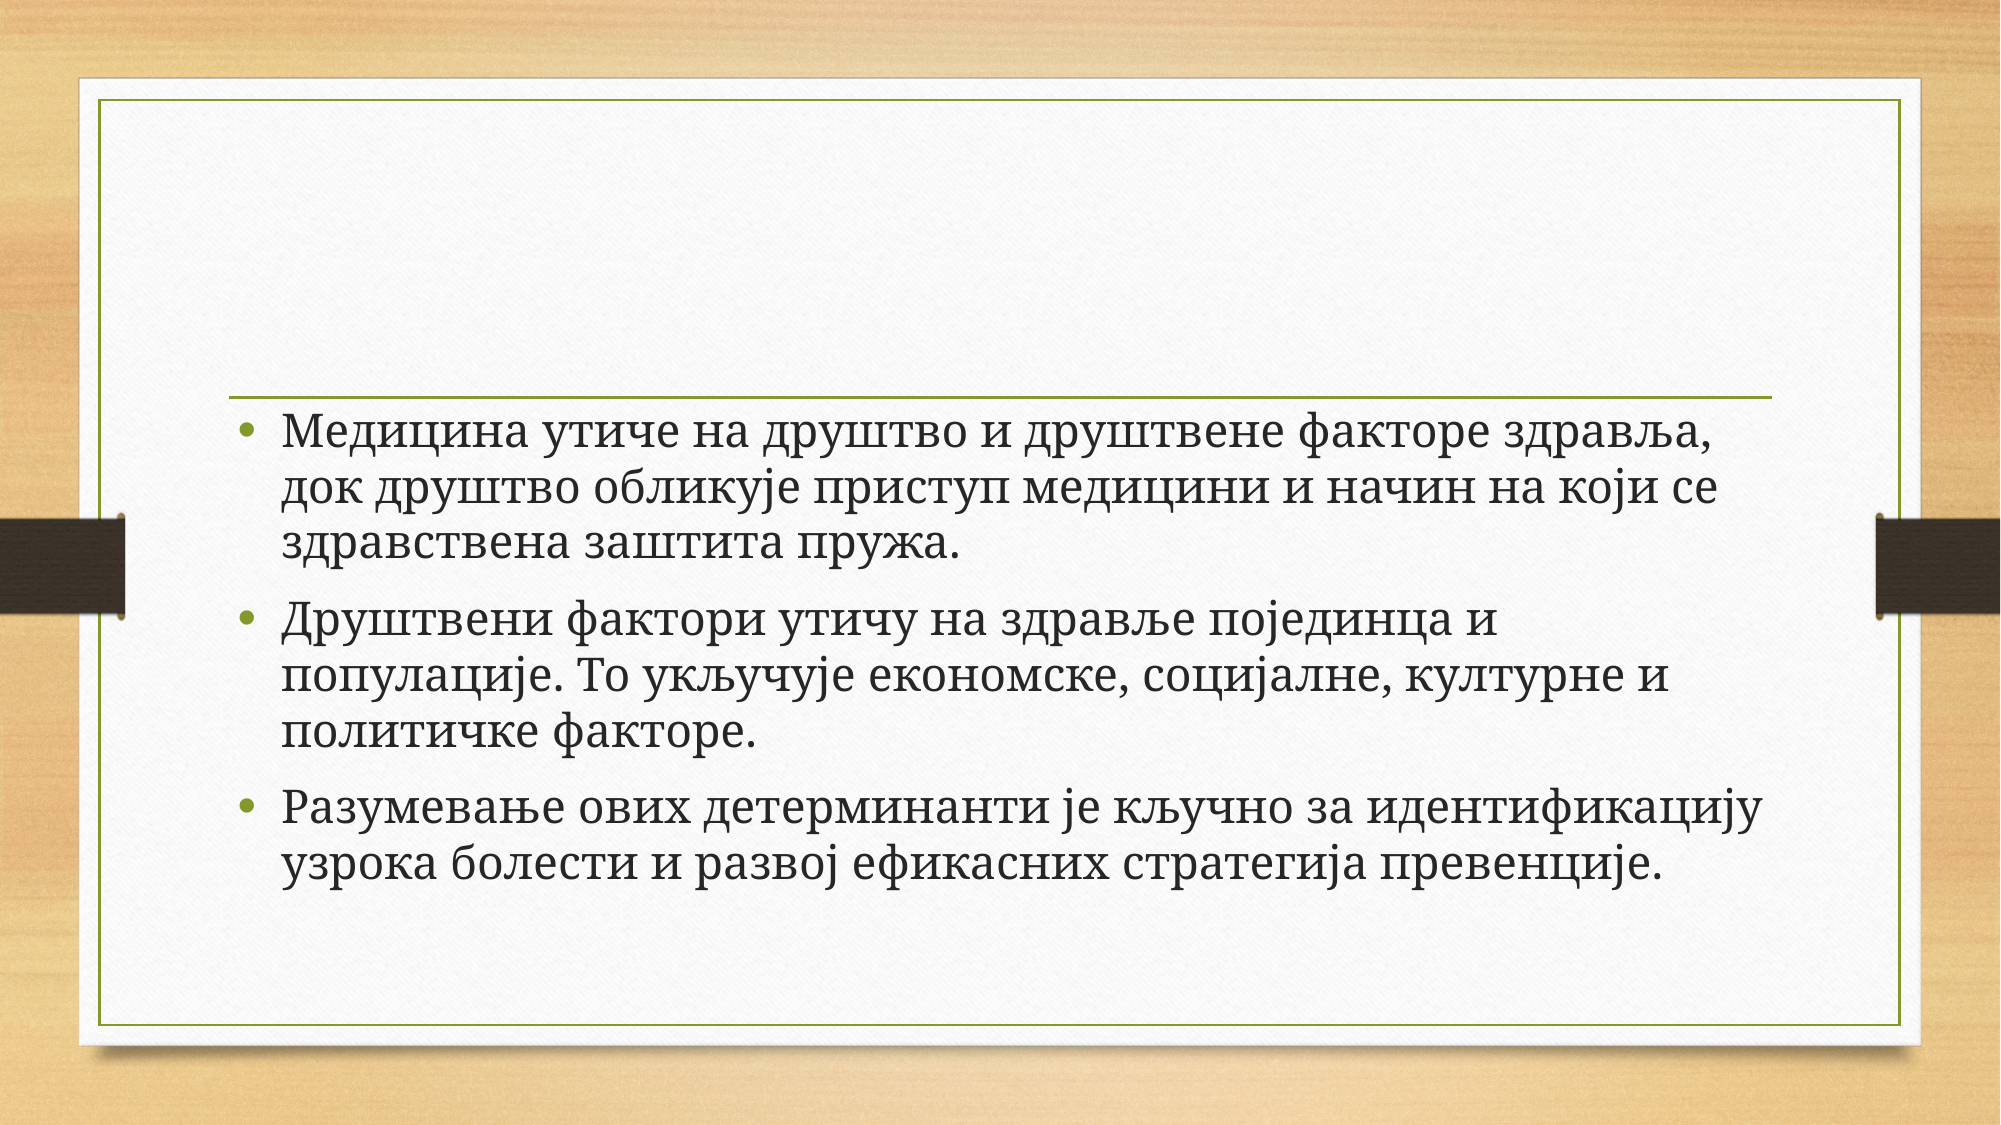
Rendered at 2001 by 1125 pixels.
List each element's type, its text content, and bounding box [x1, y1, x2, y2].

picture [0, 0, 2001, 1125]
list Медицина утиче на друштво и друштвене факторе здравља, док друштво обликује приступ медицини и начин на који се здравствена заштита пружа. Друштвени фактори утичу на здравље појединца и популације. То укључује економске, социјалне, културне и политичке факторе. Разумевање ових детерминанти је кључно за идентификацију узрока болести и развој ефикасних стратегија превенције. [222, 393, 1798, 938]
